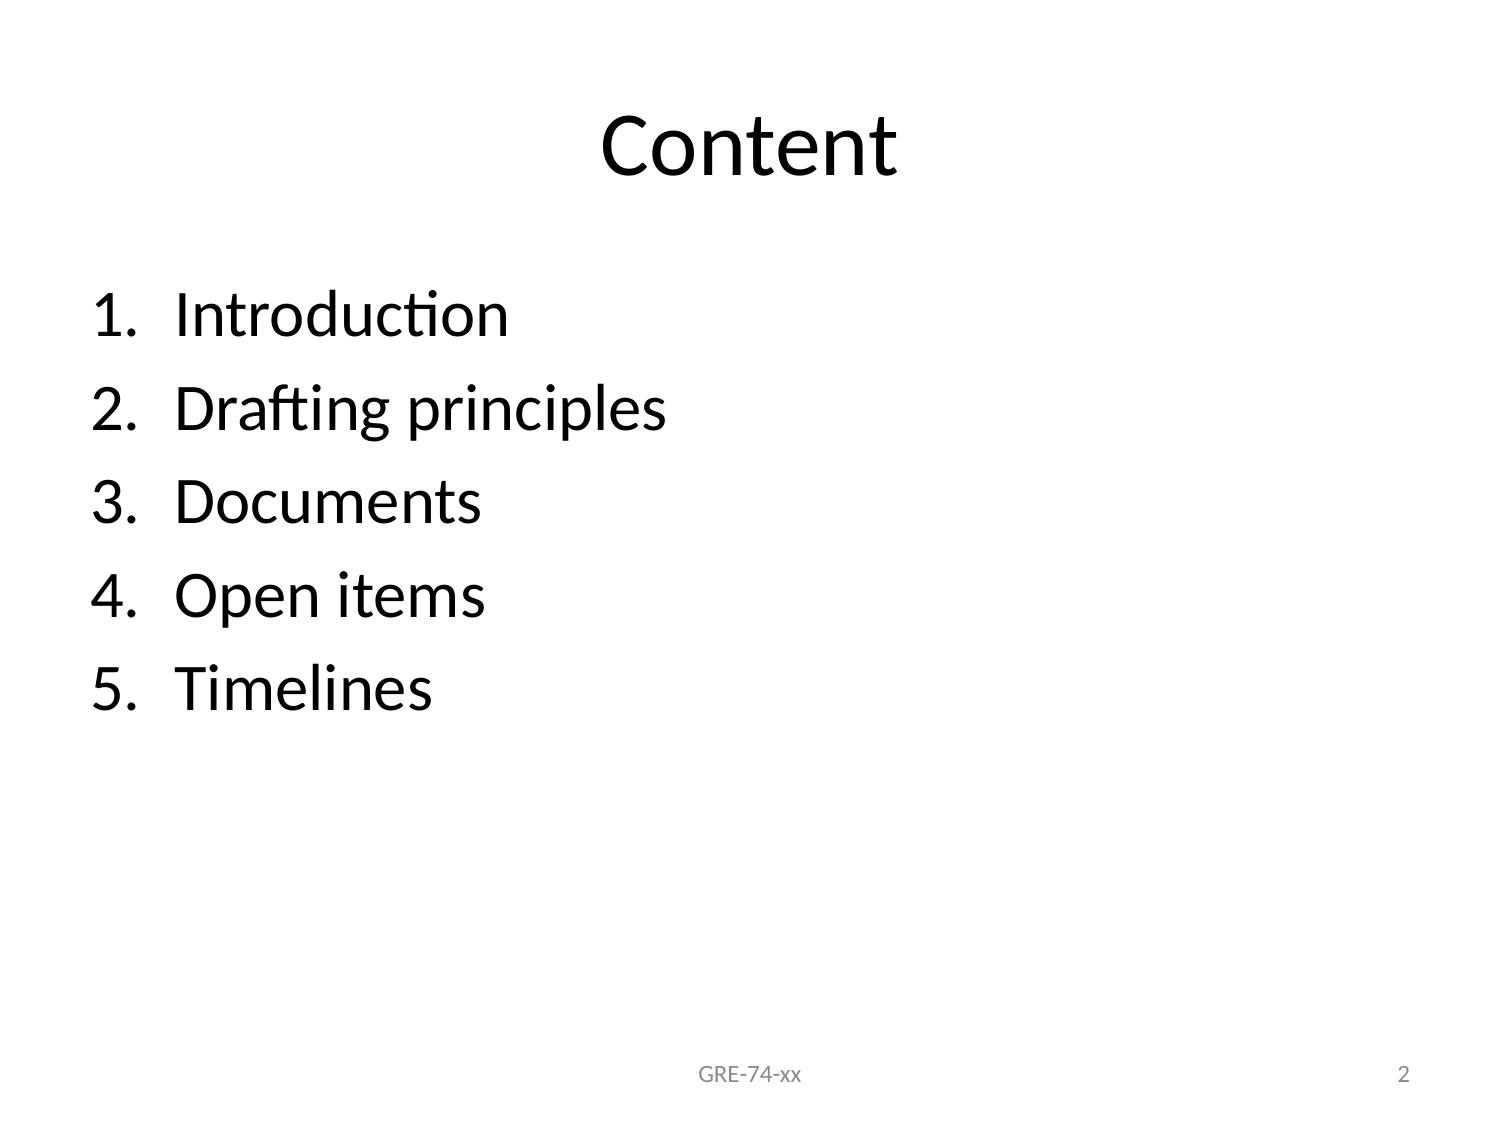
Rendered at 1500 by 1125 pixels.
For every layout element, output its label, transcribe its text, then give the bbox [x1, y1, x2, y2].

slide_number 2 [1074, 1042, 1425, 1103]
title Content [75, 45, 1425, 233]
list Introduction Drafting principles Documents Open items Timelines [75, 262, 1425, 1005]
footer GRE-74-xx [512, 1042, 988, 1103]
